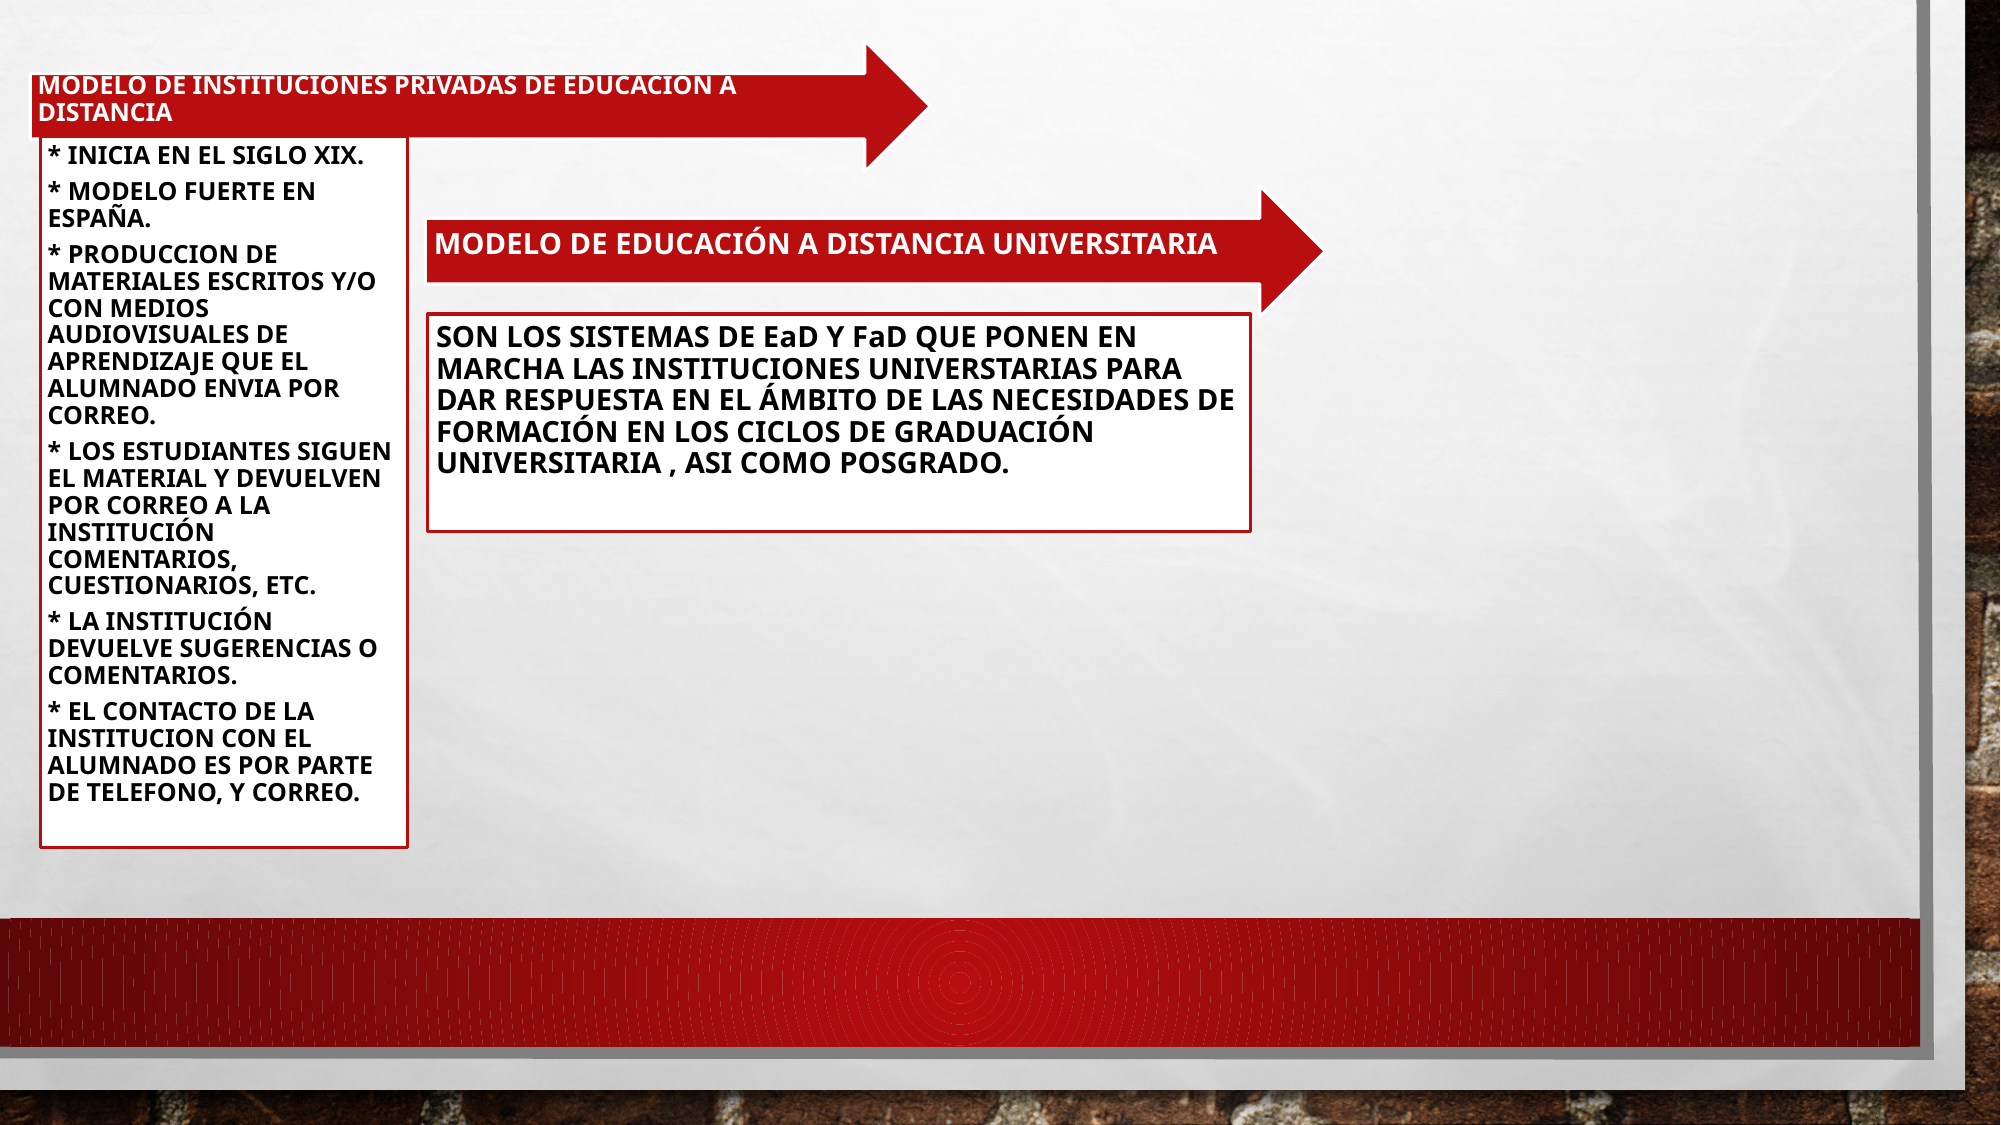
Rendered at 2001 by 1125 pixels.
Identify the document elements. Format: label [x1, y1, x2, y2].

picture [0, 0, 2000, 1125]
text_box [425, 120, 1326, 646]
text_box [29, 40, 931, 848]
